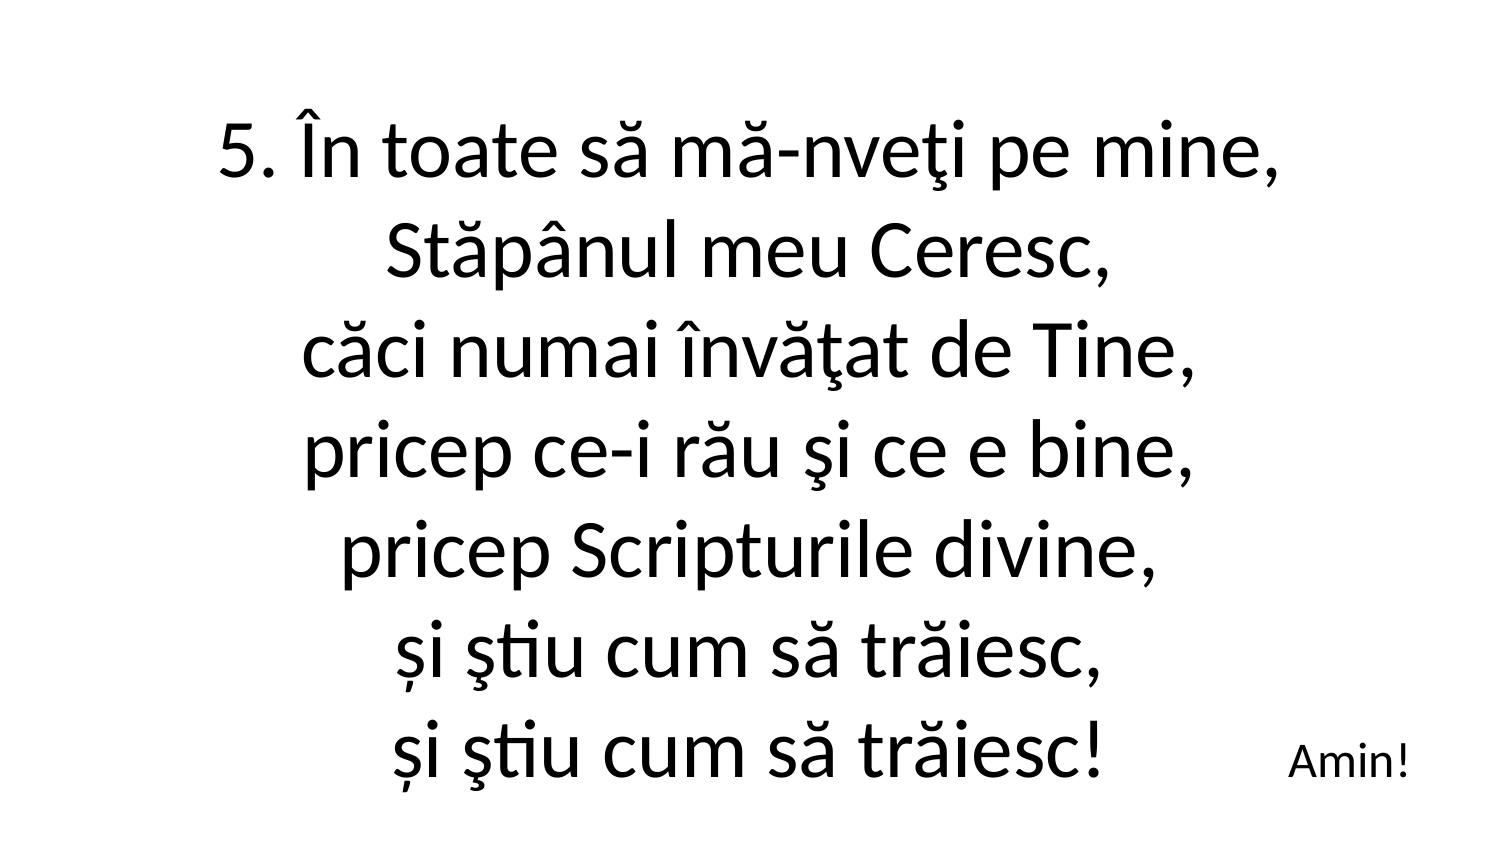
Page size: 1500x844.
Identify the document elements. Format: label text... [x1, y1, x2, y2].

text_box Amin! [1273, 674, 1427, 795]
text_box 5. În toate să mă-nveţi pe mine, Stăpânul meu Ceresc, căci numai învăţat de Tine, pricep ce-i rău şi ce e bine, pricep Scripturile divine, și ştiu cum să trăiesc, și ştiu cum să trăiesc! [201, 42, 1299, 802]
